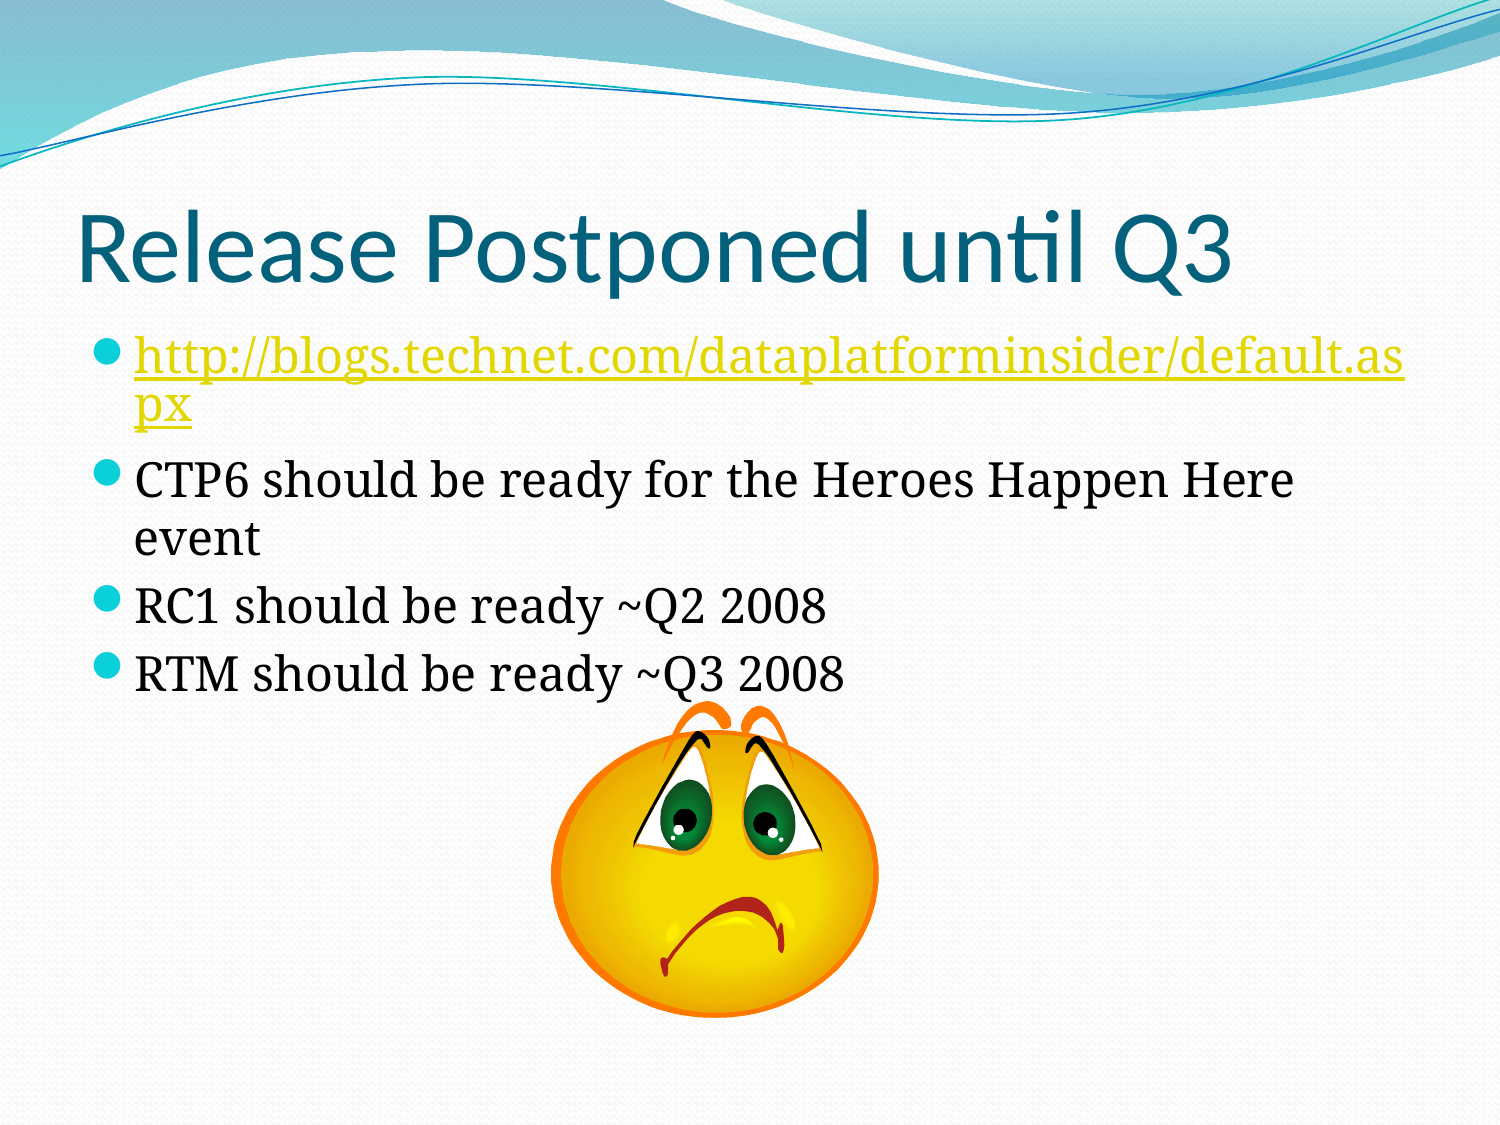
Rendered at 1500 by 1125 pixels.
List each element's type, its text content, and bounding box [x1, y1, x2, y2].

picture [549, 699, 880, 1019]
title Release Postponed until Q3 [75, 115, 1425, 303]
list http://blogs.technet.com/dataplatforminsider/default.aspx CTP6 should be ready for the Heroes Happen Here event RC1 should be ready ~Q2 2008 RTM should be ready ~Q3 2008 [75, 317, 1425, 663]
